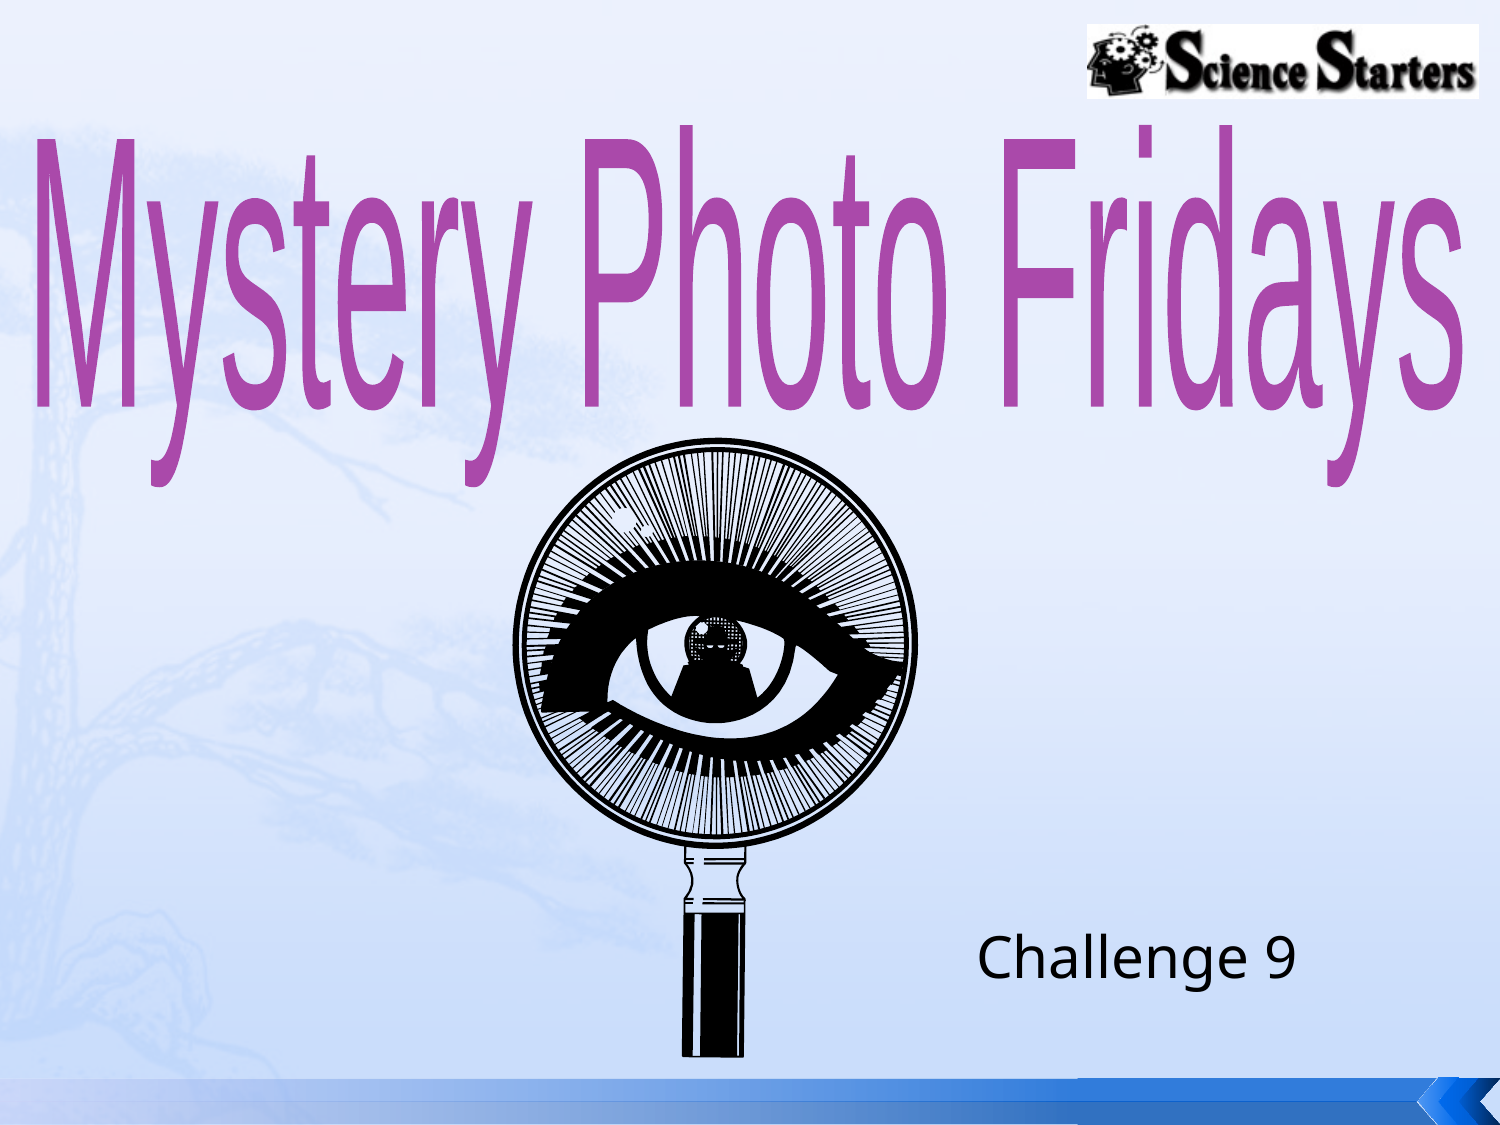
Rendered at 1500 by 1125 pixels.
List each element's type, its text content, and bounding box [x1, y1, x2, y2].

picture [511, 436, 920, 1059]
picture [1086, 24, 1479, 99]
subtitle Challenge 9 [924, 912, 1313, 1026]
